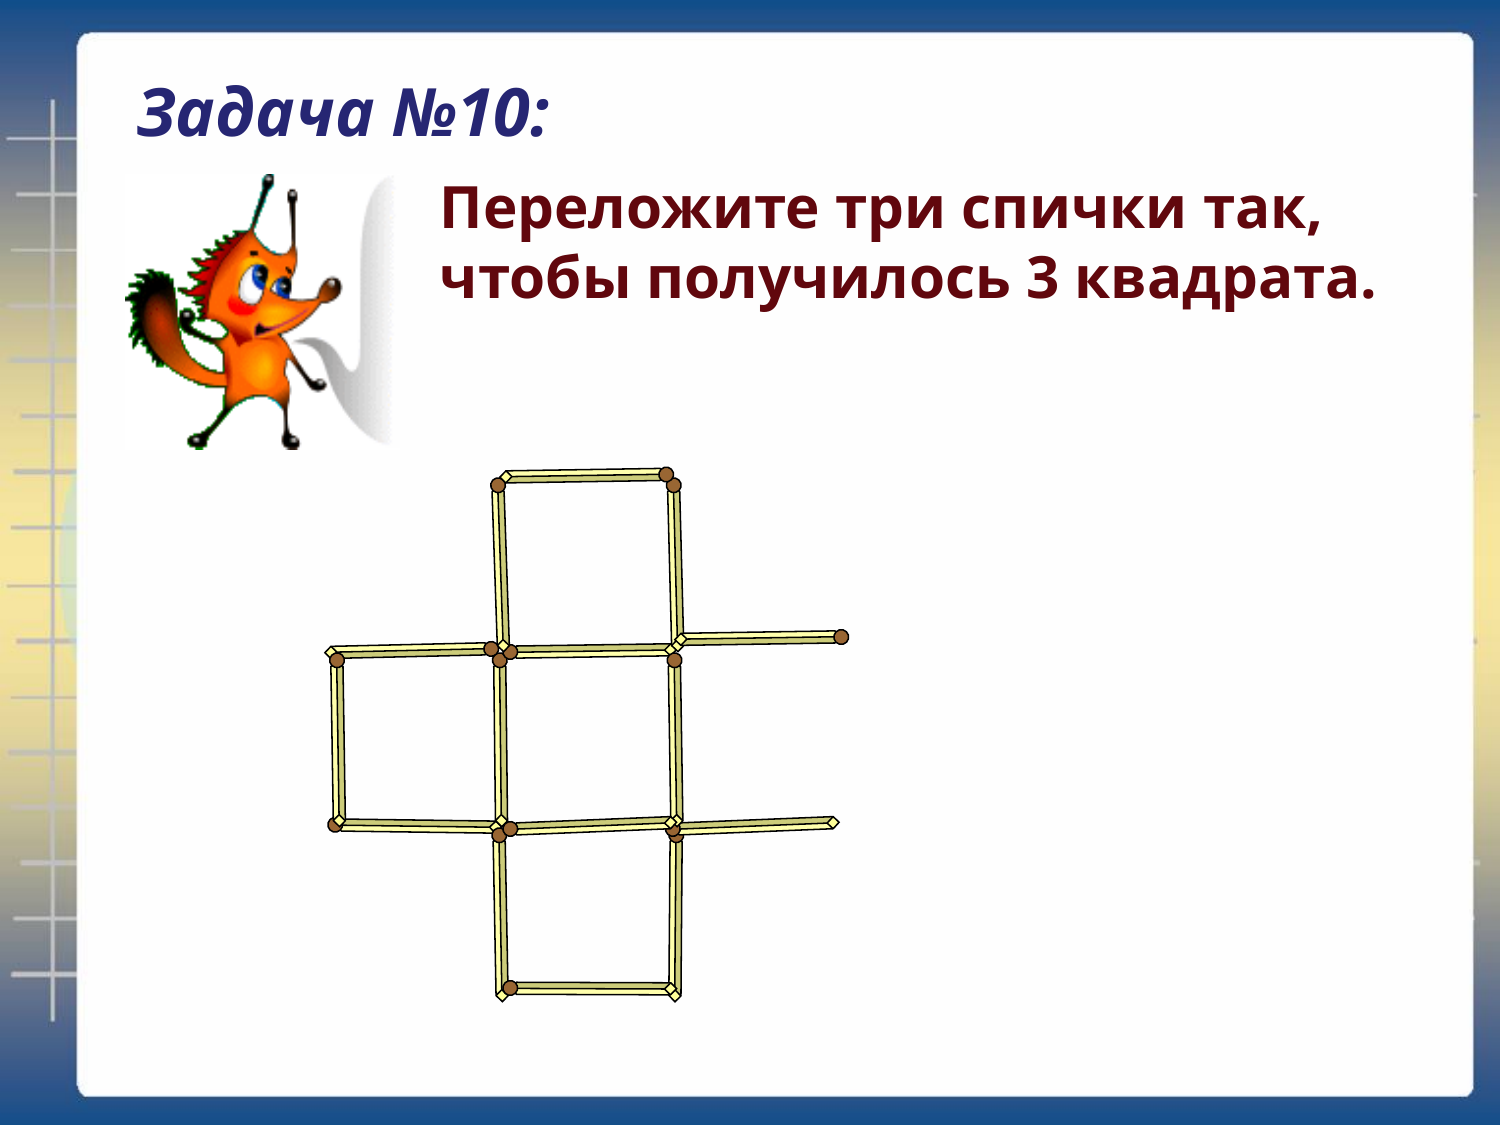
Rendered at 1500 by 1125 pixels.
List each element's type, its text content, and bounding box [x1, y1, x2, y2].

picture [0, 0, 1500, 1125]
text_box Переложите три спички так, чтобы получилось 3 квадрата. [424, 162, 1475, 318]
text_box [613, 675, 739, 801]
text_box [525, 925, 651, 1052]
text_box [613, 500, 739, 627]
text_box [275, 675, 402, 801]
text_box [525, 413, 651, 539]
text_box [350, 588, 477, 714]
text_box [525, 588, 651, 714]
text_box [613, 850, 739, 977]
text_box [700, 575, 827, 702]
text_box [438, 675, 564, 801]
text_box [525, 763, 651, 889]
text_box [438, 500, 564, 627]
text_box Задача №10: [121, 62, 565, 158]
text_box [350, 763, 477, 889]
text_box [688, 763, 814, 889]
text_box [438, 850, 564, 977]
